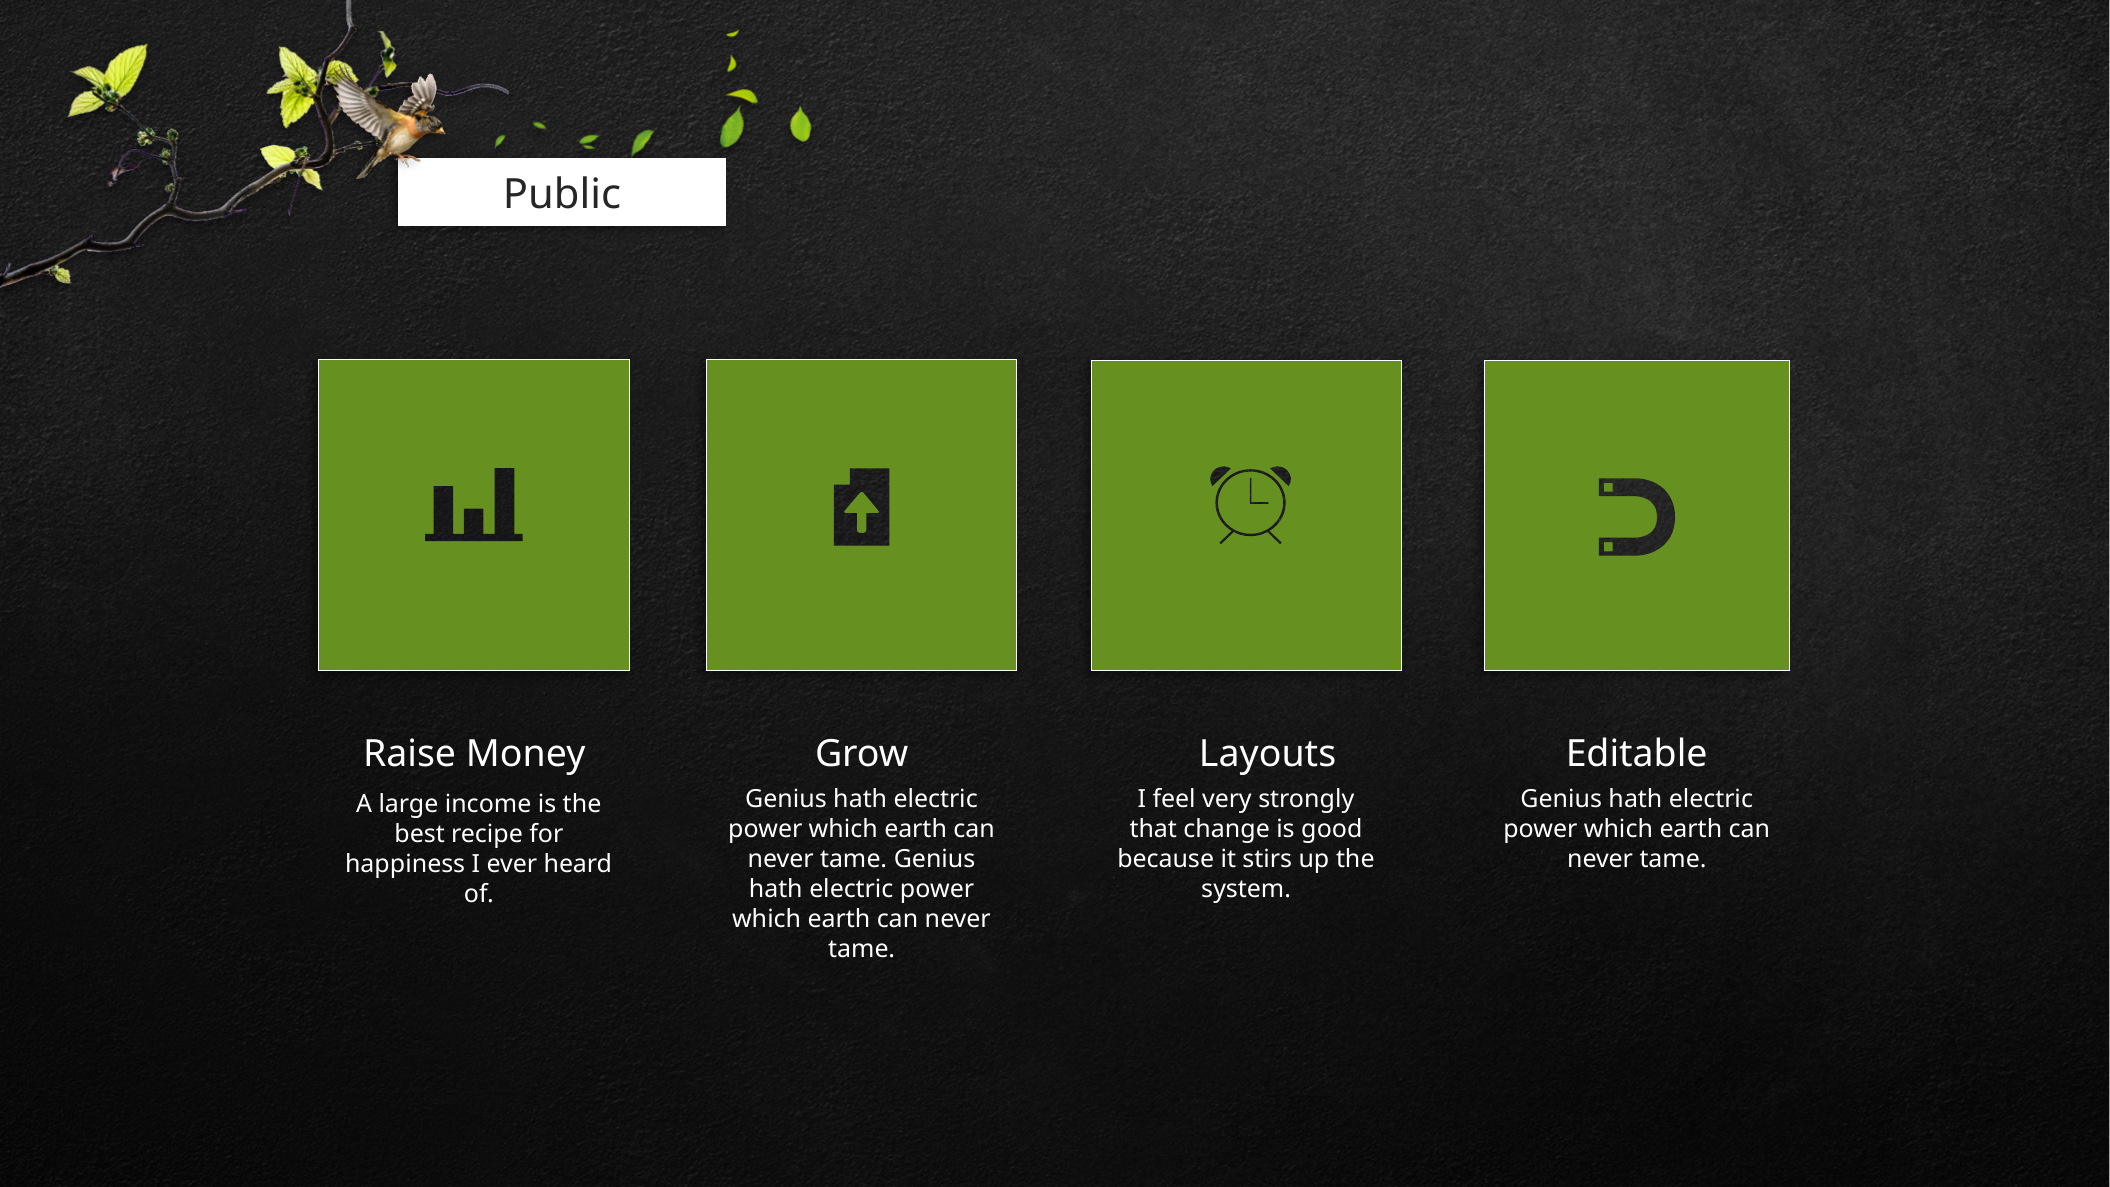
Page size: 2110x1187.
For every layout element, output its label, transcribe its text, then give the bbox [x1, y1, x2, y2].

picture [0, 0, 2110, 1187]
text_box [1598, 478, 1676, 556]
text_box Editable [1524, 729, 1750, 775]
text_box [706, 359, 1017, 671]
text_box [322, 23, 812, 225]
text_box [1209, 465, 1292, 546]
text_box [1484, 360, 1790, 671]
text_box A large income is the best recipe for happiness I ever heard of. [344, 787, 614, 908]
text_box [833, 468, 890, 546]
text_box [1091, 360, 1402, 671]
text_box Raise Money [340, 729, 609, 775]
text_box Genius hath electric power which earth can never tame. [1502, 782, 1772, 873]
text_box I feel very strongly that change is good because it stirs up the system. [1111, 782, 1381, 903]
text_box Grow [748, 729, 975, 775]
text_box [318, 359, 630, 671]
text_box [425, 468, 523, 542]
text_box Layouts [1133, 729, 1402, 775]
text_box Genius hath electric power which earth can never tame. Genius hath electric power which earth can never tame. [727, 782, 997, 963]
